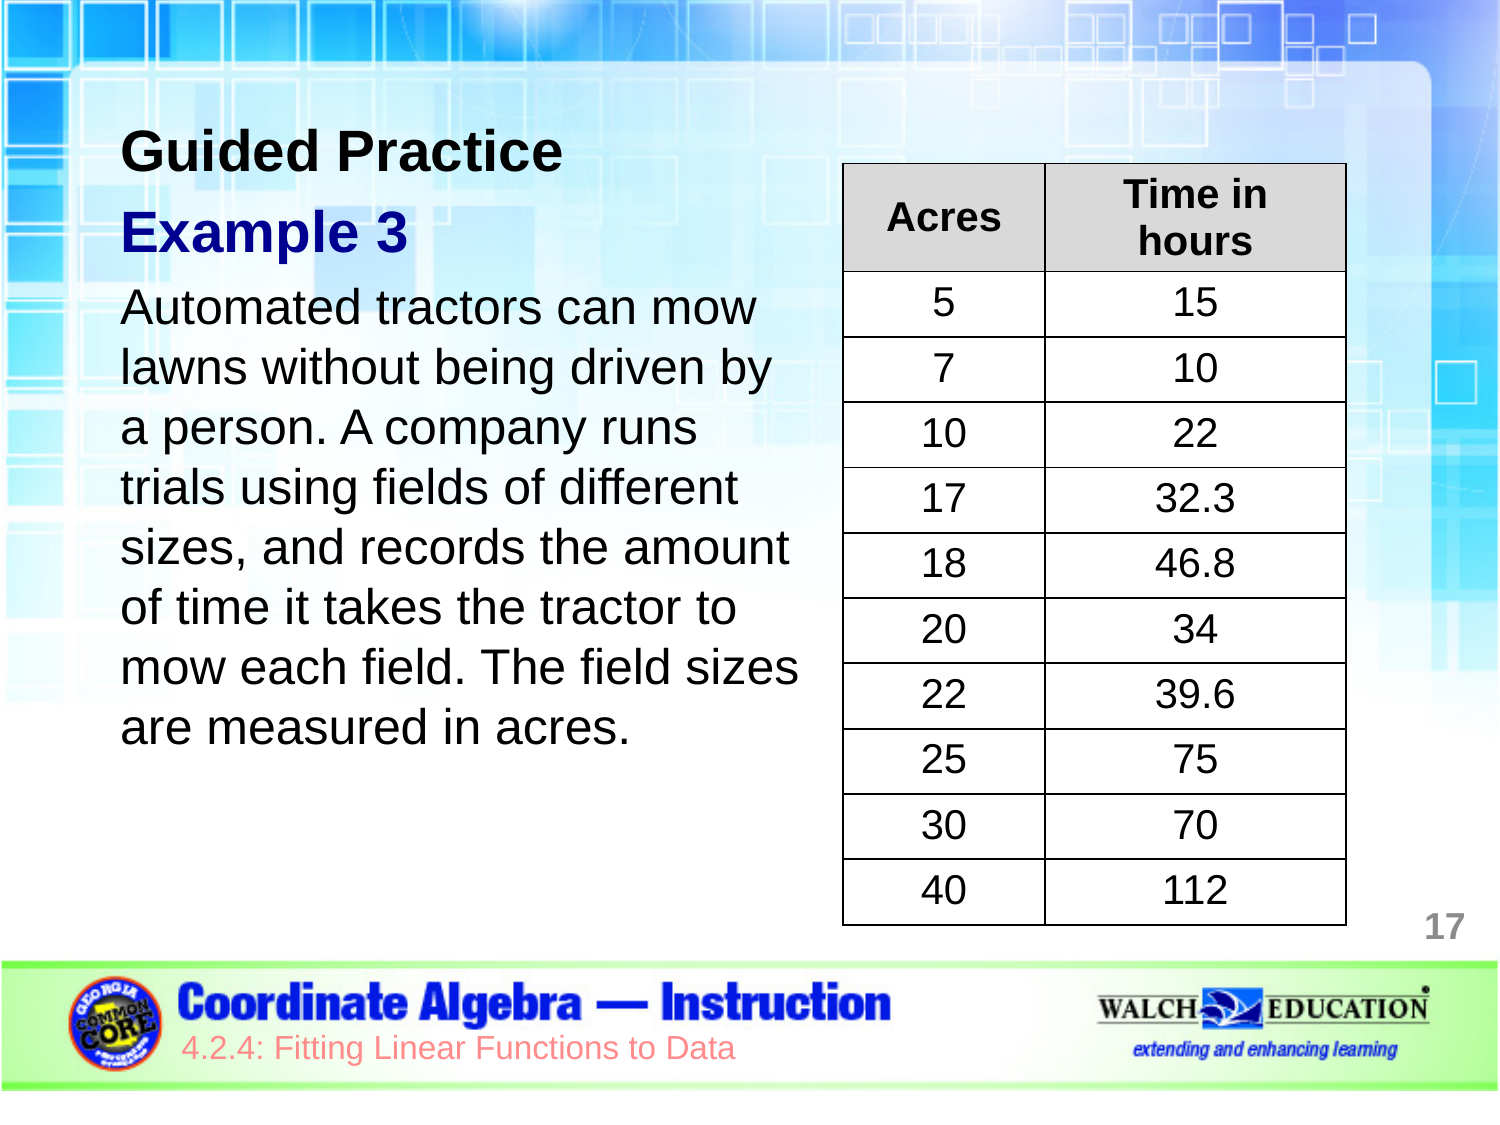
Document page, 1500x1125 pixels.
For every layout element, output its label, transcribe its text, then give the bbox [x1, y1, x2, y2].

table_cell 40 [844, 860, 1044, 924]
table_cell 5 [844, 272, 1044, 336]
table_cell 20 [844, 599, 1044, 662]
table_cell 15 [1046, 272, 1345, 336]
table_cell 32.3 [1046, 468, 1345, 532]
table_cell 112 [1046, 860, 1345, 924]
table_cell 10 [844, 403, 1044, 467]
table_cell 46.8 [1046, 534, 1345, 597]
table_cell 39.6 [1046, 664, 1345, 728]
footer 4.2.4: Fitting Linear Functions to Data [166, 1024, 1080, 1069]
picture [1, 0, 1500, 1091]
table_cell 17 [844, 468, 1044, 532]
table_cell 75 [1046, 730, 1345, 793]
table_cell 22 [844, 664, 1044, 728]
table_cell 30 [844, 795, 1044, 858]
table_cell 18 [844, 534, 1044, 597]
table_cell 70 [1046, 795, 1345, 858]
table_cell 7 [844, 338, 1044, 401]
table_cell 22 [1046, 403, 1345, 467]
subtitle Guided Practice Example 3 Automated tractors can mow lawns without being driven by a person. A company runs trials using fields of different sizes, and records the amount of time it takes the tractor to mow each field. The field sizes are measured in acres. [105, 105, 1436, 925]
table_header Time in hours [1046, 164, 1345, 271]
table_cell 34 [1046, 599, 1345, 662]
table_cell 10 [1046, 338, 1345, 401]
table_header Acres [844, 164, 1044, 271]
slide_number 17 [1361, 901, 1481, 949]
table_cell 25 [844, 730, 1044, 793]
